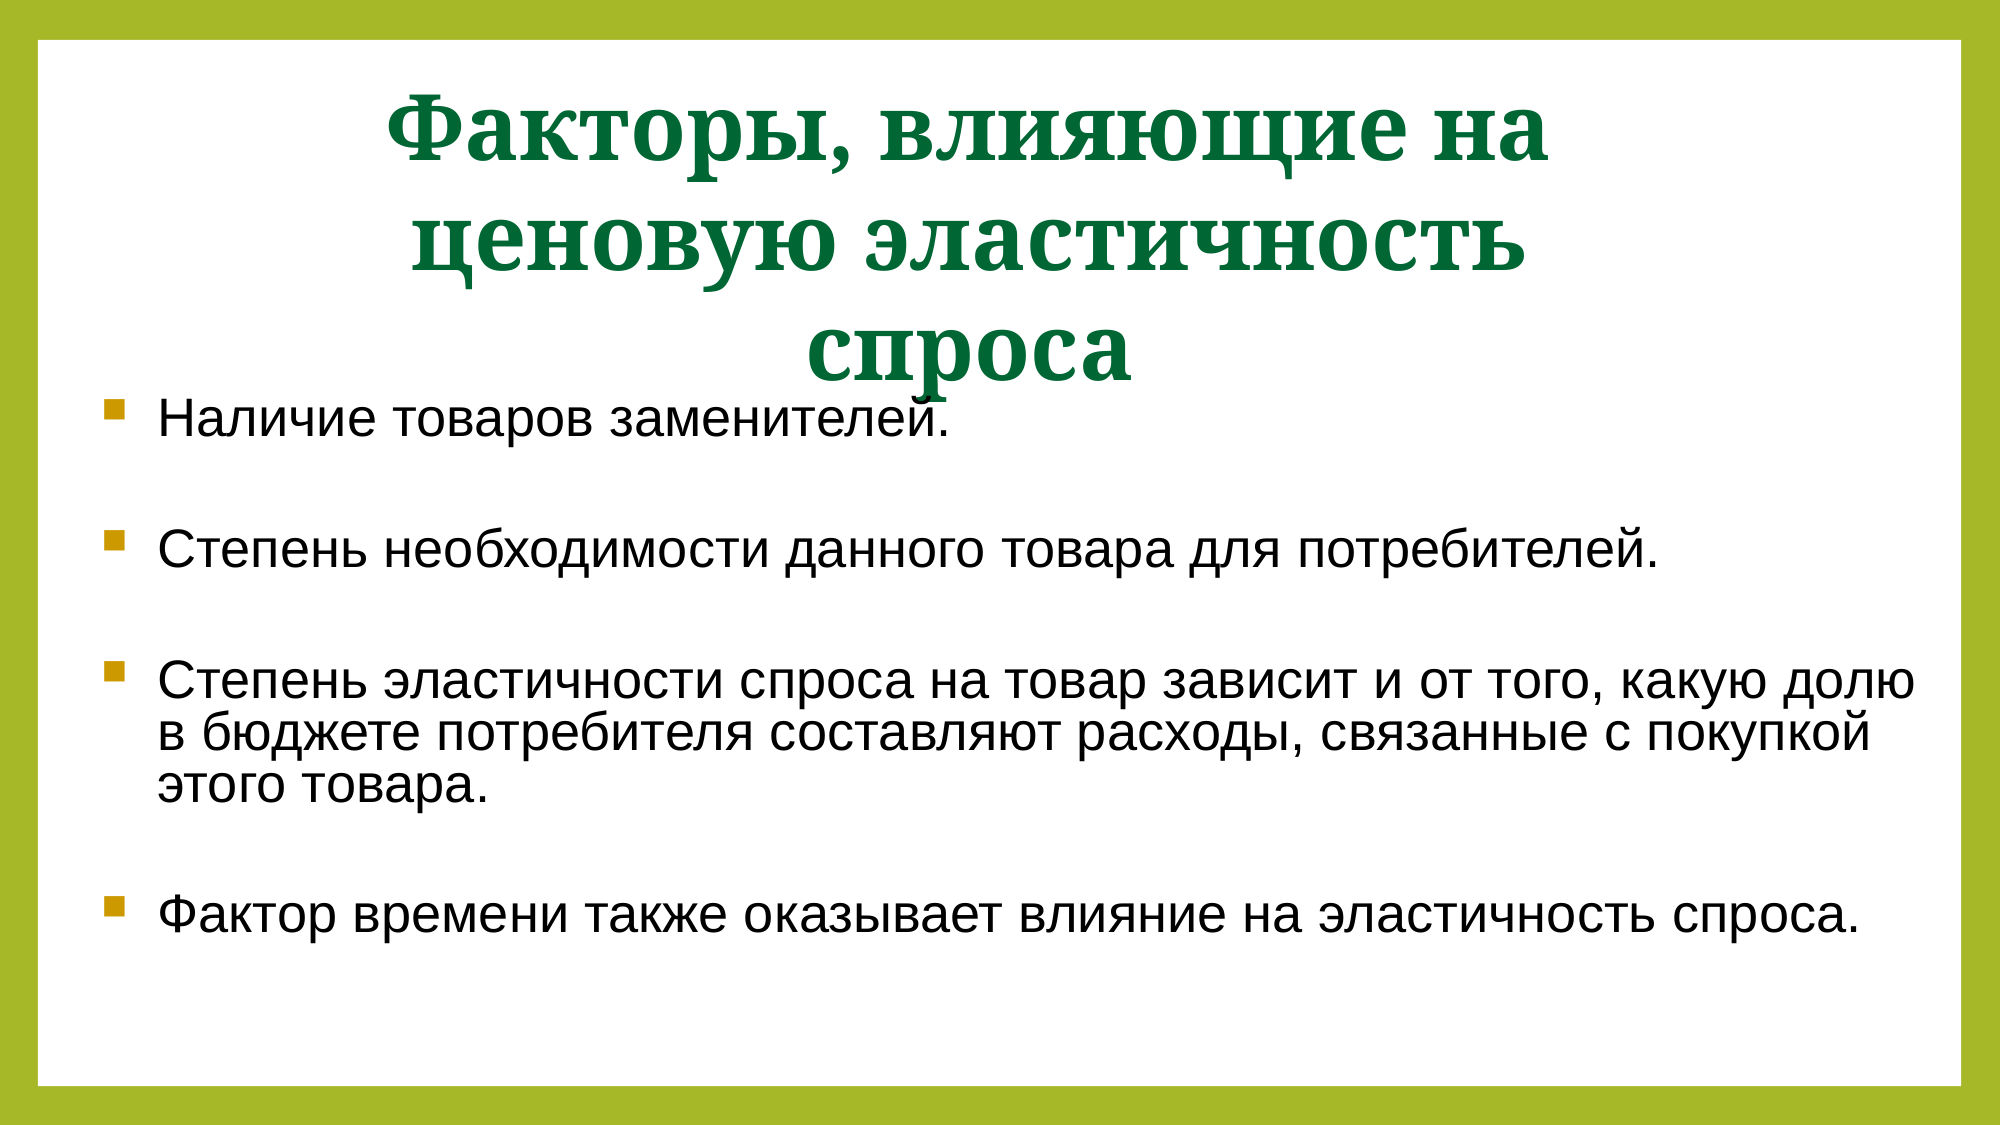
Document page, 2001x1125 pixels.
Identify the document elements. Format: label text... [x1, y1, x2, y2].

text_box Факторы, влияющие на ценовую эластичность спроса [295, 61, 1646, 277]
text_box Наличие товаров заменителей. Степень необходимости данного товара для потребителей. Степень эластичности спроса на товар зависит и от того, какую долю в бюджете потребителя составляют расходы, связанные с покупкой этого товара. Фактор времени также оказывает влияние на эластичность спроса. [86, 333, 1944, 1016]
